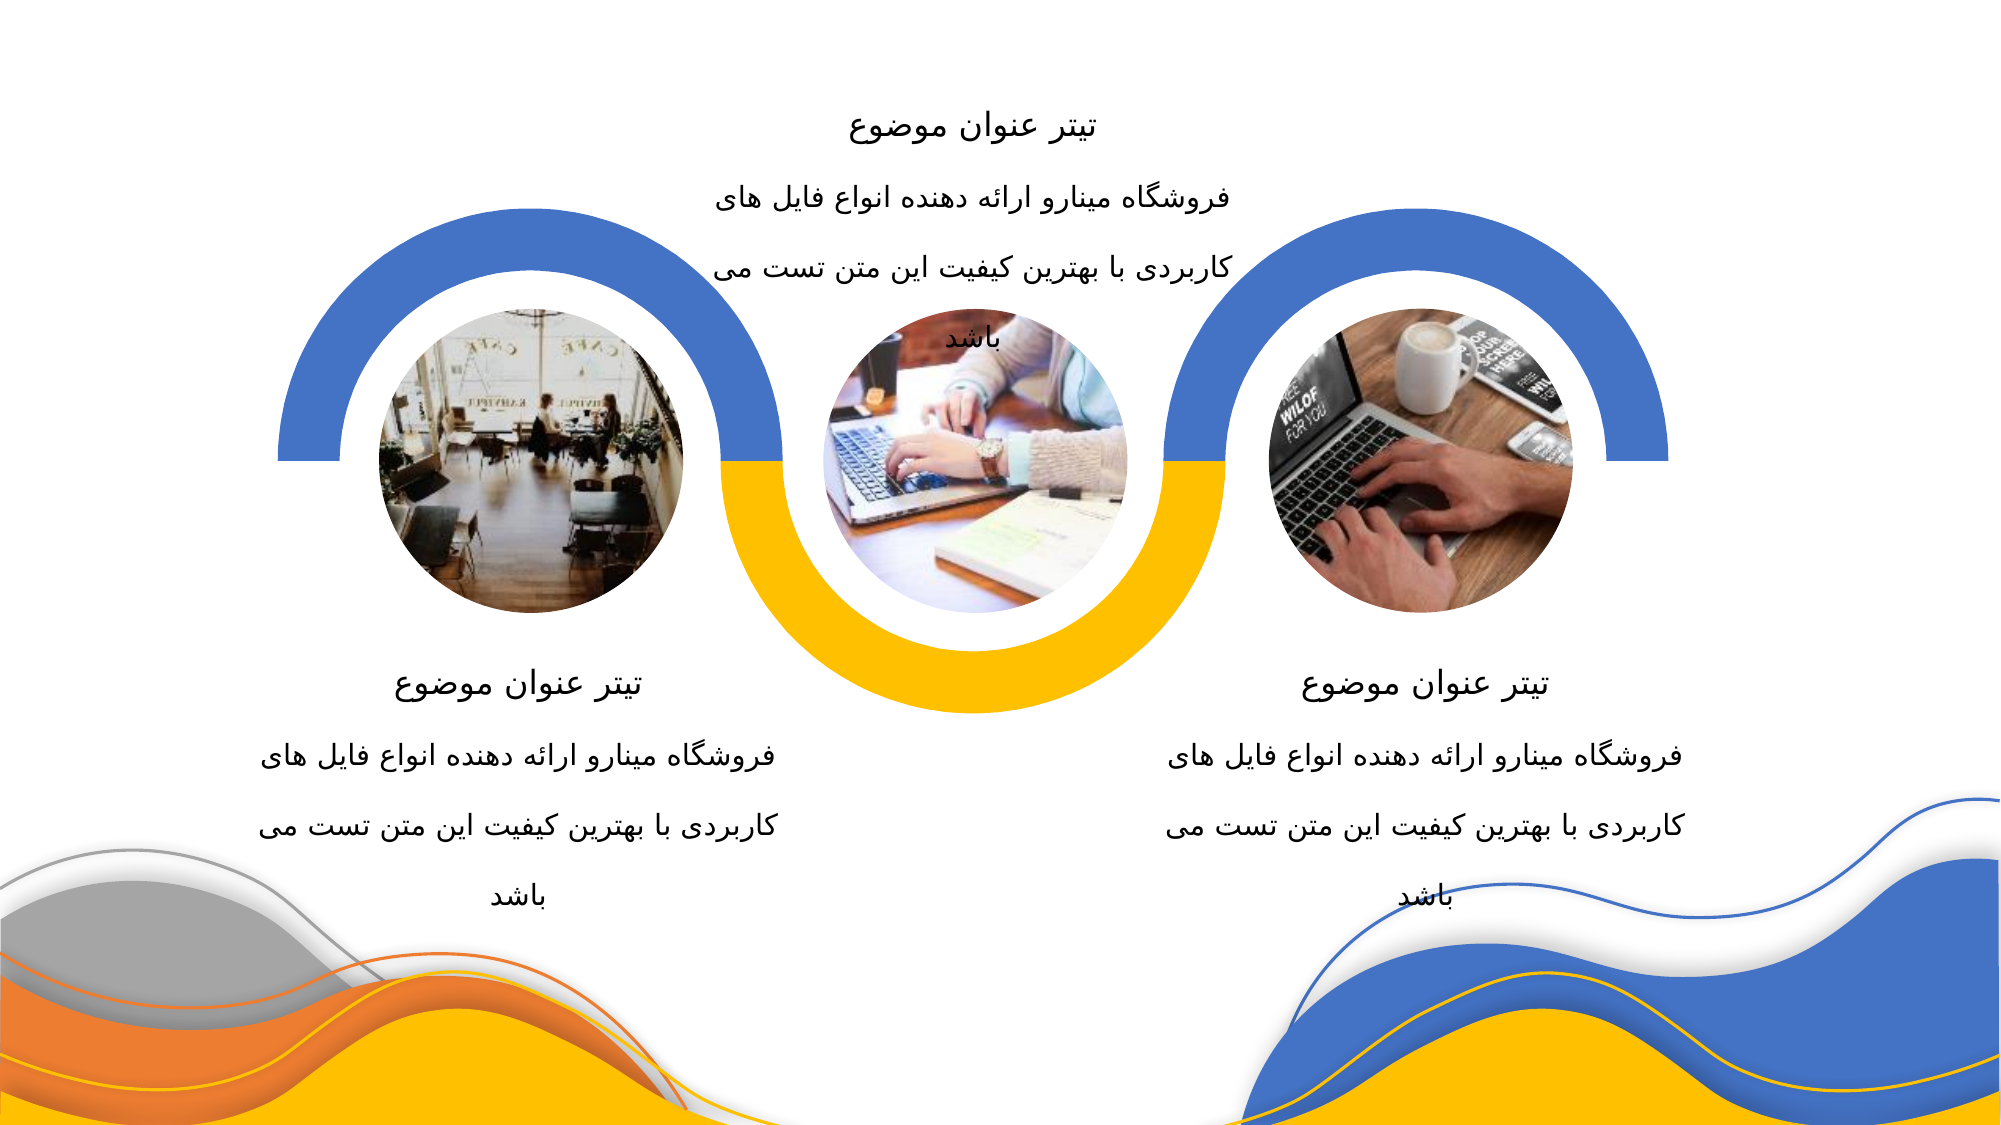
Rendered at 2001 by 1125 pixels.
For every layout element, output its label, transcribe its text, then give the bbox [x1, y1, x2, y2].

text_box تیتر عنوان موضوع فروشگاه مینارو ارائه دهنده انواع فایل های کاربردی با بهترین کیفیت این متن تست می باشد [668, 56, 1278, 208]
text_box تیتر عنوان موضوع فروشگاه مینارو ارائه دهنده انواع فایل های کاربردی با بهترین کیفیت این متن تست می باشد [213, 614, 824, 919]
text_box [277, 208, 1669, 714]
text_box تیتر عنوان موضوع فروشگاه مینارو ارائه دهنده انواع فایل های کاربردی با بهترین کیفیت این متن تست می باشد [1120, 614, 1731, 919]
